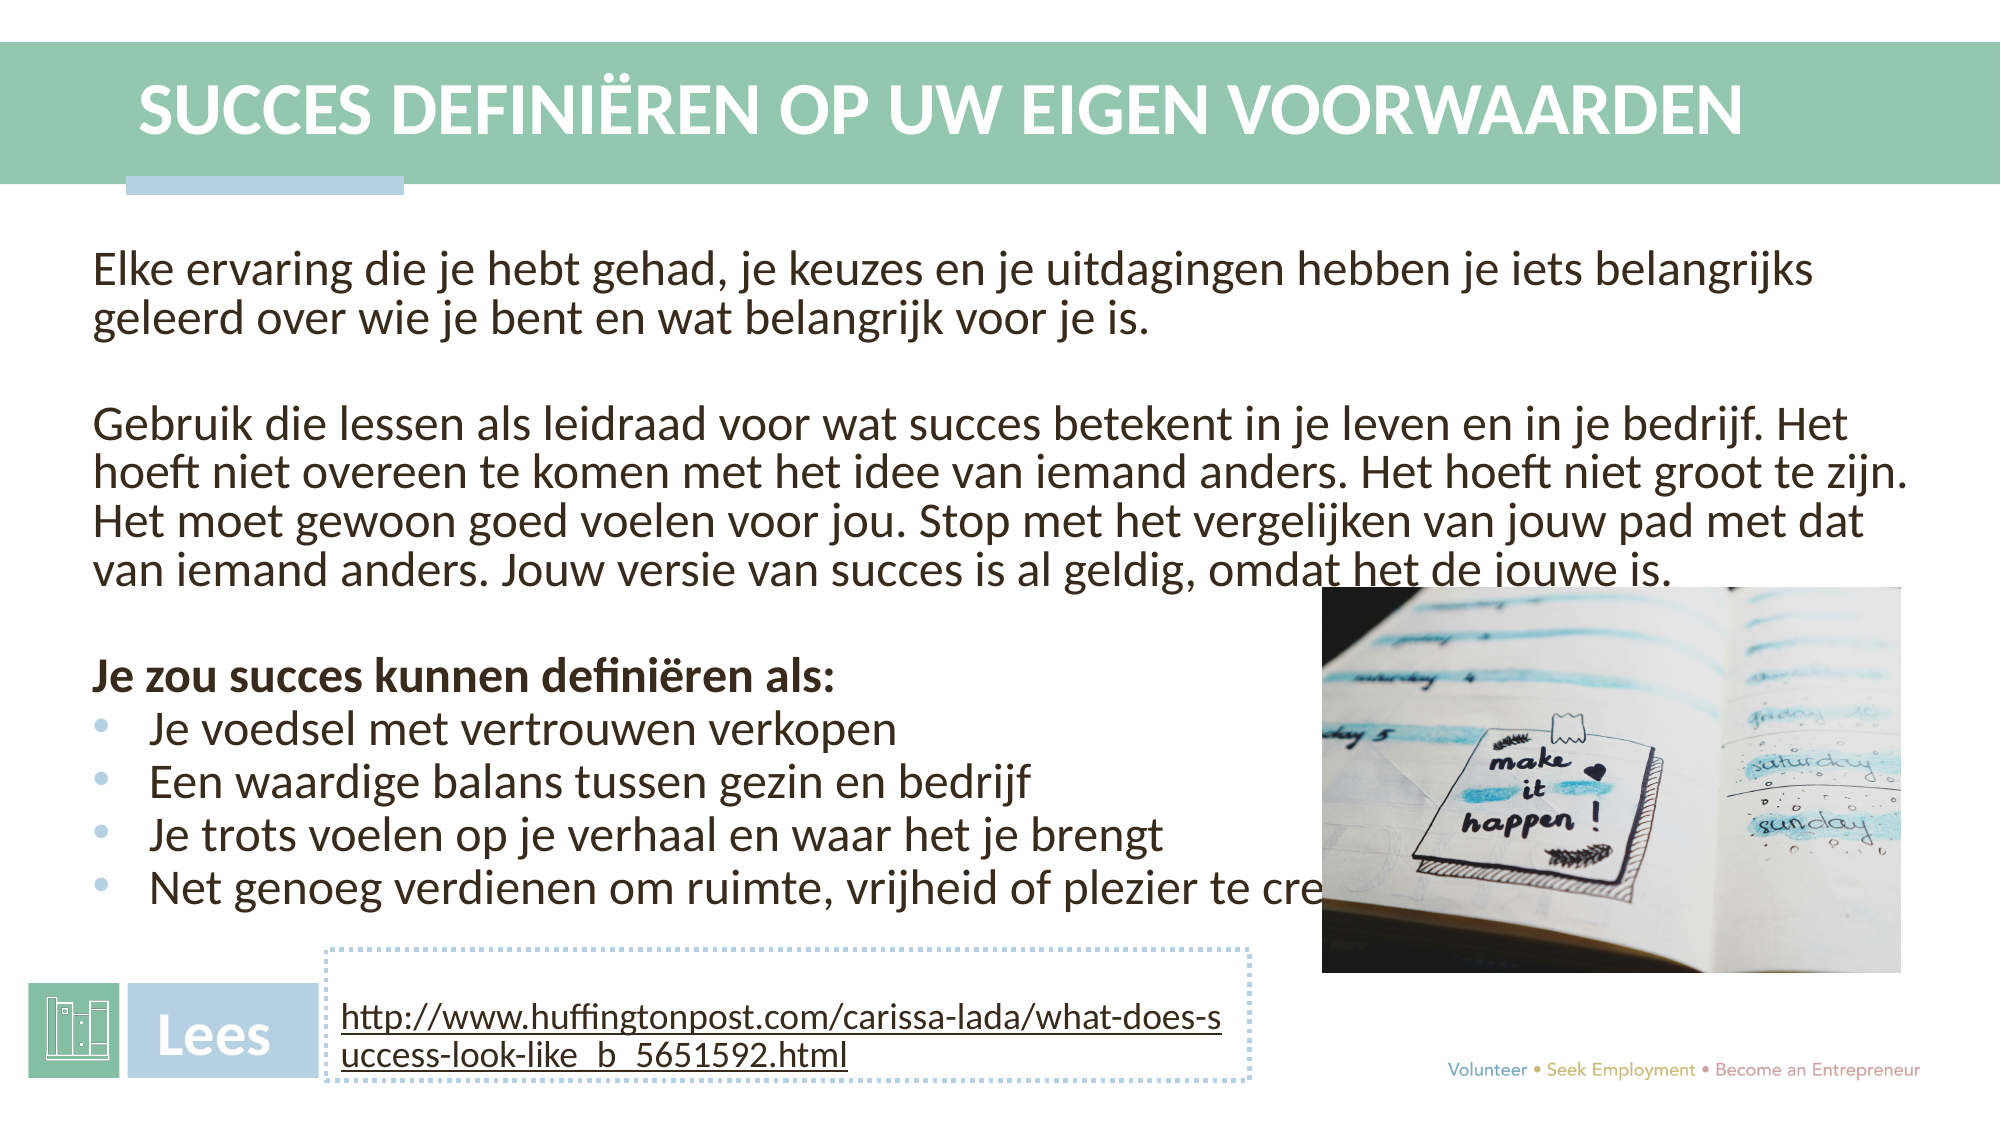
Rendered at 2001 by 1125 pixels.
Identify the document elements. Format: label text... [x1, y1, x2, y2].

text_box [28, 983, 486, 1079]
list Elke ervaring die je hebt gehad, je keuzes en je uitdagingen hebben je iets belangrijks geleerd over wie je bent en wat belangrijk voor je is. Gebruik die lessen als leidraad voor wat succes betekent in je leven en in je bedrijf. Het hoeft niet overeen te komen met het idee van iemand anders. Het hoeft niet groot te zijn. Het moet gewoon goed voelen voor jou. Stop met het vergelijken van jouw pad met dat van iemand anders. Jouw versie van succes is al geldig, omdat het de jouwe is. Je zou succes kunnen definiëren als: Je voedsel met vertrouwen verkopen Een waardige balans tussen gezin en bedrijf Je trots voelen op je verhaal en waar het je brengt Net genoeg verdienen om ruimte, vrijheid of plezier te creëren [77, 186, 1926, 933]
text_box http://www.huffingtonpost.com/carissa-lada/what-does-success-look-like_b_5651592.html [325, 948, 1250, 1082]
picture [1322, 587, 1901, 973]
list SUCCES DEFINIËREN OP UW EIGEN VOORWAARDEN [123, 51, 1913, 170]
picture [1418, 1046, 1971, 1103]
